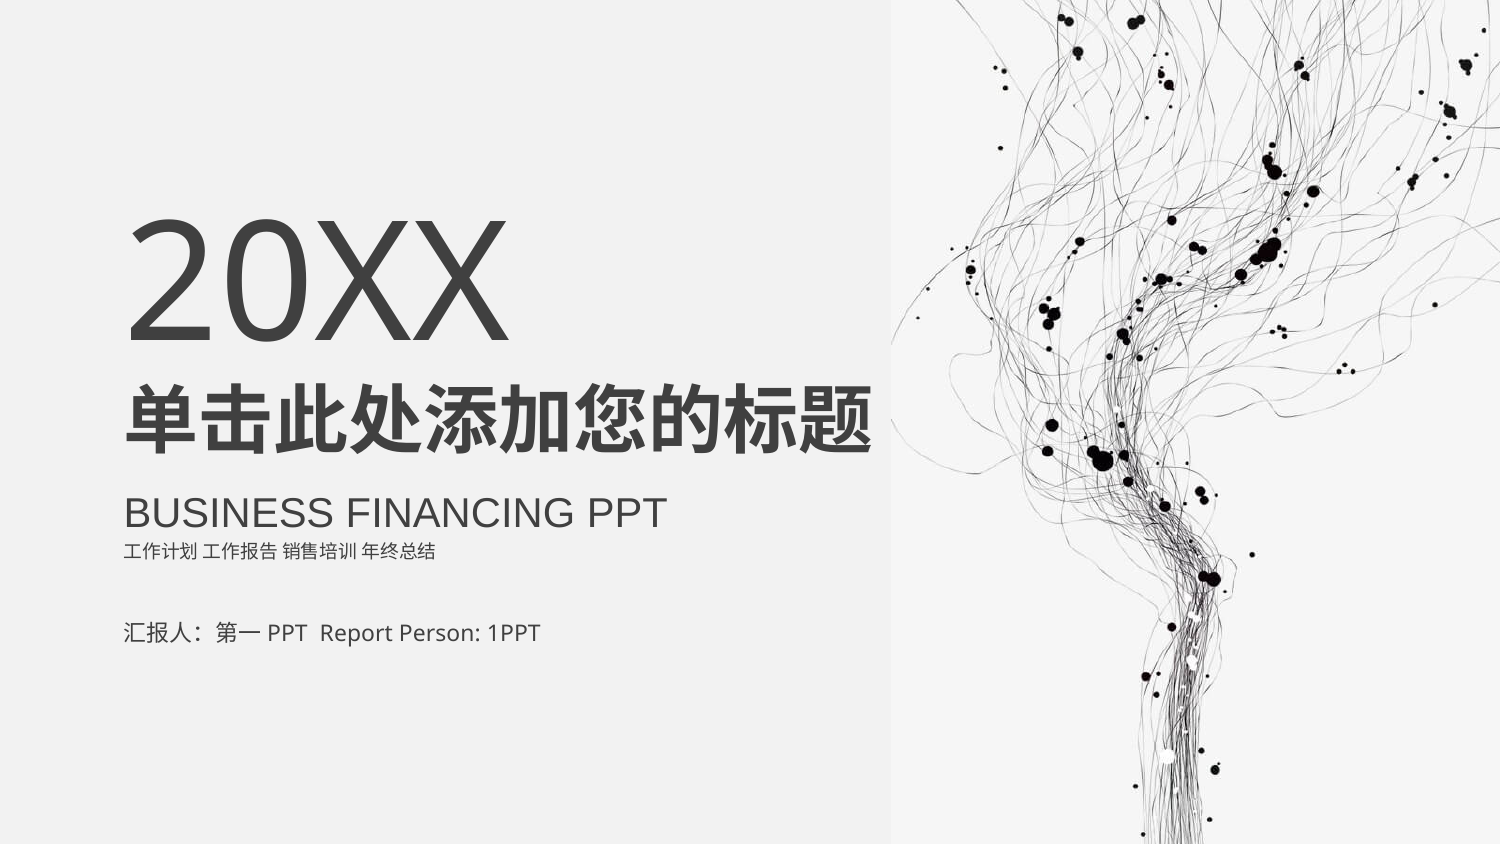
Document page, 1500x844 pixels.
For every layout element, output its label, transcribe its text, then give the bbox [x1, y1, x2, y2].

picture [891, 0, 1500, 844]
text_box 单击此处添加您的标题 [123, 372, 886, 463]
text_box 汇报人：第一PPT Report Person: 1PPT [123, 618, 676, 647]
text_box BUSINESS FINANCING PPT 工作计划 工作报告 销售培训 年终总结 [123, 486, 838, 563]
text_box 20XX [123, 173, 561, 374]
